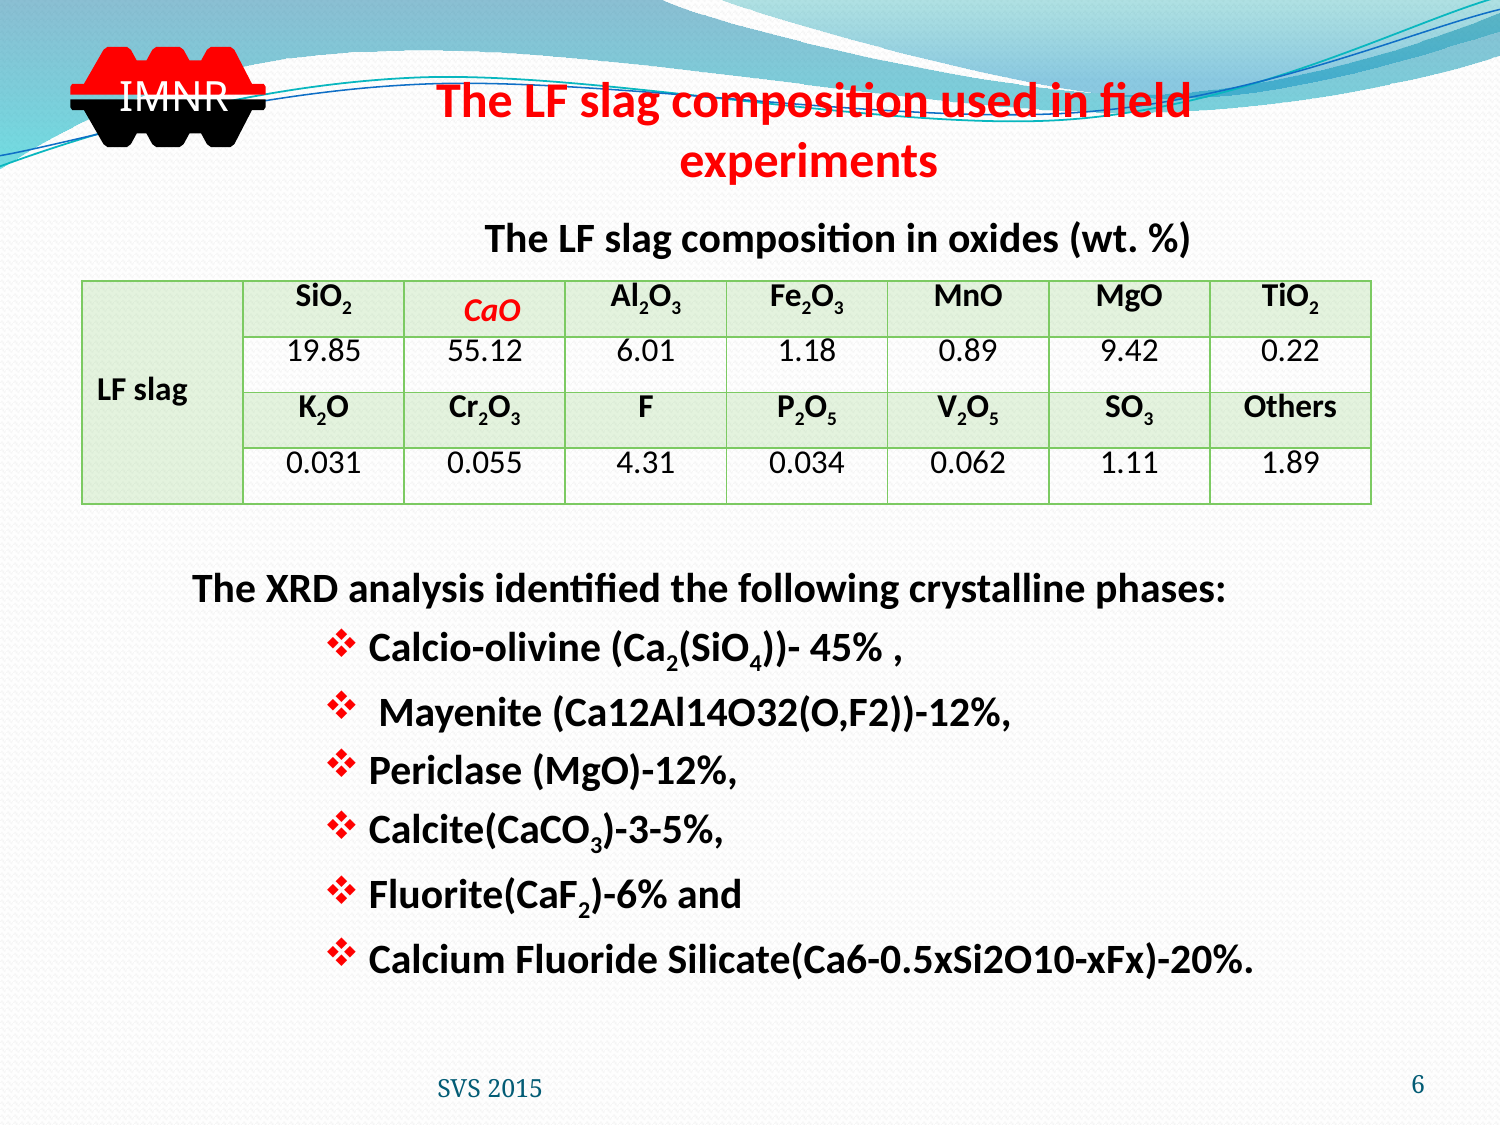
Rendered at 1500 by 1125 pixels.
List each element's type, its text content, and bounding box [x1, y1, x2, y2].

table_header MnO [888, 282, 1048, 336]
table_header Al2O3 [566, 282, 726, 336]
table_header MgO [1050, 282, 1209, 336]
table_header LF slag [83, 282, 242, 503]
table_cell 1.89 [1211, 449, 1370, 503]
table_cell 0.89 [888, 338, 1048, 392]
table_cell 55.12 [405, 338, 564, 392]
slide_number 6 [1299, 1042, 1425, 1103]
table_header TiO2 [1211, 282, 1370, 336]
table_cell 0.031 [244, 449, 403, 503]
table_header [405, 282, 421, 336]
table_cell 4.31 [566, 449, 726, 503]
table_cell 0.034 [727, 449, 887, 503]
table_cell 0.22 [1211, 338, 1370, 392]
table_cell P2O5 [727, 393, 887, 447]
table_cell 1.18 [727, 338, 887, 392]
table_cell 0.062 [888, 449, 1048, 503]
table_cell 6.01 [566, 338, 726, 392]
table_cell 9.42 [1050, 338, 1209, 392]
footer SVS 2015 [437, 1042, 988, 1103]
text_box The LF slag composition used in field experiments [398, 59, 1231, 255]
table_cell Others [1211, 393, 1370, 447]
table_cell 0.055 [405, 449, 564, 503]
table_cell 19.85 [244, 338, 403, 392]
table_cell K2O [244, 393, 403, 447]
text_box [70, 46, 266, 148]
list The LF slag composition in oxides (wt. %) The XRD analysis identified the following crystalline phases: Calcio-olivine (Ca2(SiO4))- 45% , Mayenite (Ca12Al14O32(O,F2))-12%, Periclase (MgO)-12%, Calcite(CaCO3)-3-5%, Fluorite(CaF2)-6% and Calcium Fluoride Silicate(Ca6-0.5xSi2O10-xFx)-20%. [176, 203, 1500, 1049]
table_header SiO2 [244, 282, 403, 336]
table_header Fe2O3 [727, 282, 887, 336]
text_box CaO [421, 281, 563, 336]
table_cell F [566, 393, 726, 447]
table_cell SO3 [1050, 393, 1209, 447]
table_cell V2O5 [888, 393, 1048, 447]
table_cell 1.11 [1050, 449, 1209, 503]
table_cell Cr2O3 [405, 393, 564, 447]
